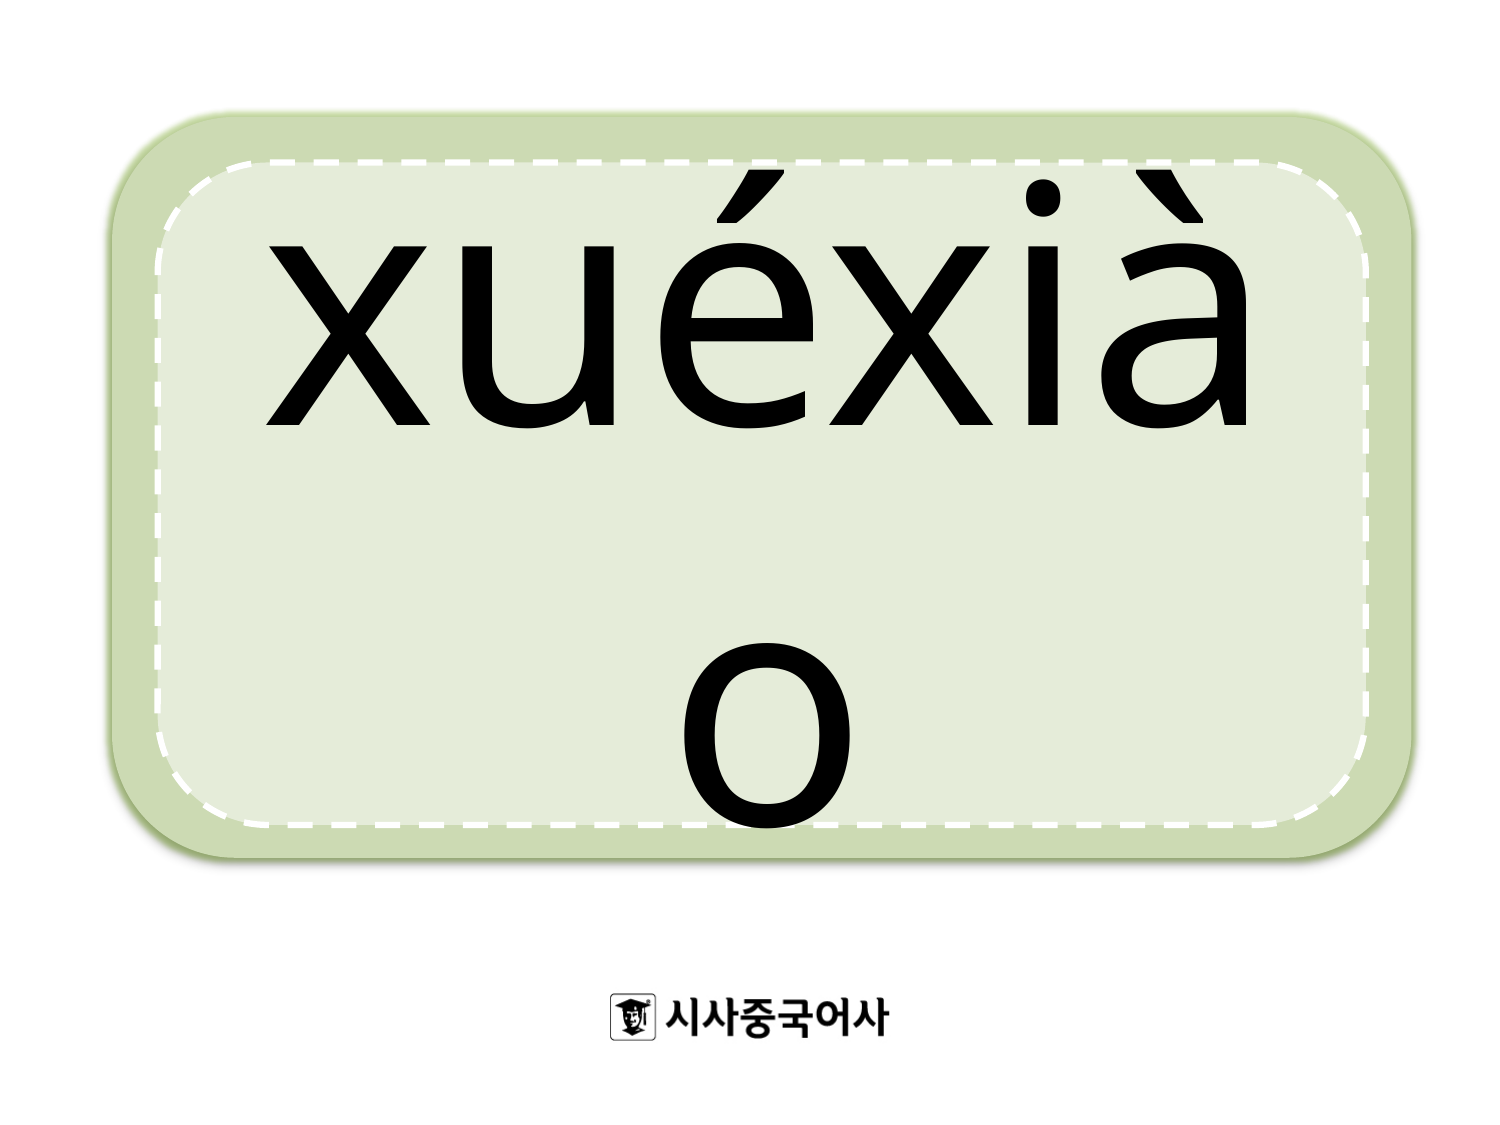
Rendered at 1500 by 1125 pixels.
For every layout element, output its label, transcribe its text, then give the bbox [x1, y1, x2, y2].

picture [602, 987, 898, 1047]
text_box xuéxiào [162, 160, 1371, 824]
